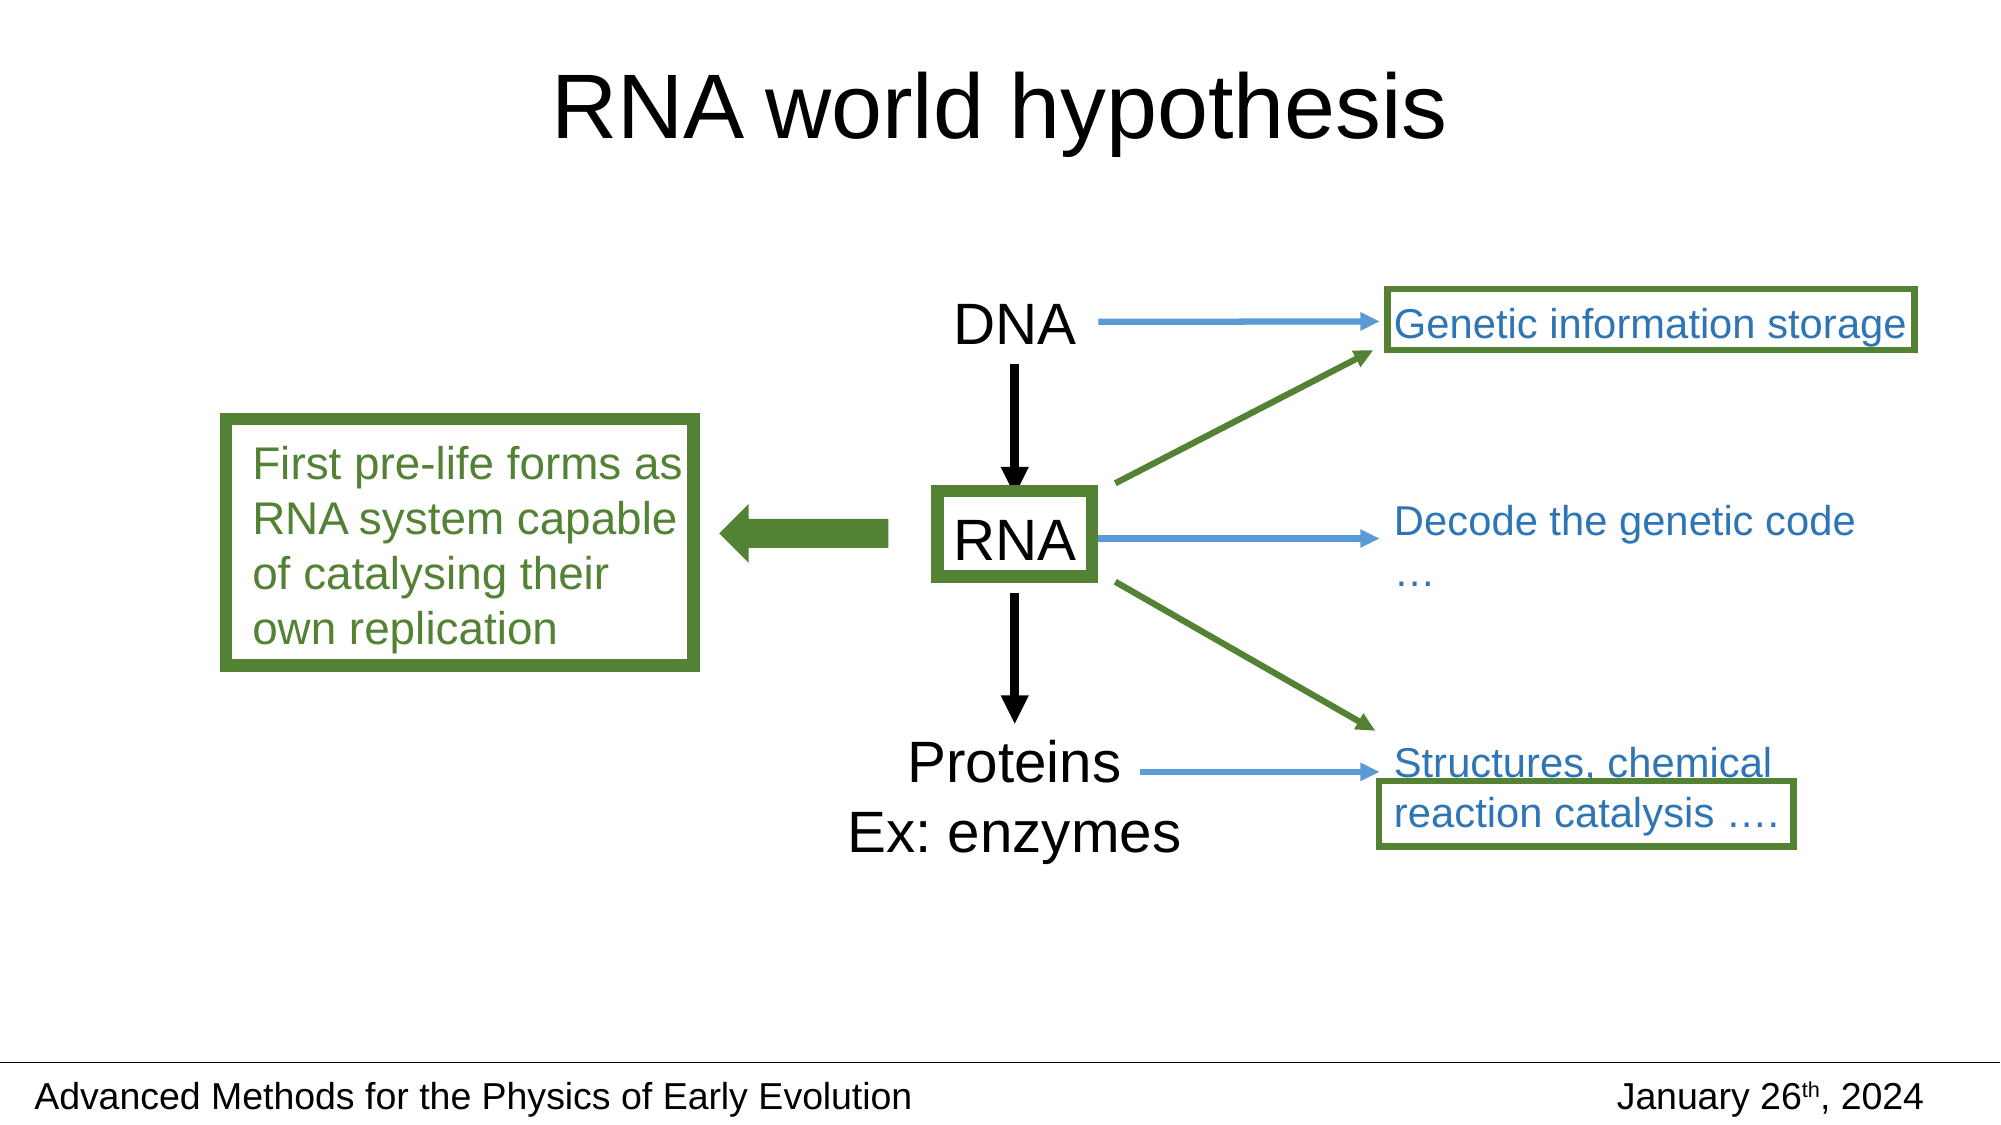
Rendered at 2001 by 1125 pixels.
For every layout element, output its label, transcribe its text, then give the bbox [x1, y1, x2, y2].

text_box [1386, 288, 1916, 351]
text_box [1115, 350, 1373, 484]
title RNA world hypothesis [137, 0, 1863, 218]
text_box Structures, chemical reaction catalysis …. [1379, 728, 1938, 844]
text_box Advanced Methods for the Physics of Early Evolution [19, 1064, 928, 1125]
text_box [225, 418, 694, 667]
text_box [936, 490, 1093, 578]
text_box Decode the genetic code … [1379, 486, 1938, 602]
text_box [1115, 581, 1375, 731]
text_box Proteins Ex: enzymes [832, 716, 1197, 872]
text_box DNA [938, 278, 1091, 364]
text_box [719, 503, 889, 563]
text_box January 26th, 2024 [1602, 1064, 1939, 1125]
text_box Genetic information storage [1379, 289, 1938, 354]
text_box First pre-life forms as RNA system capable of catalysing their own replication [694, 426, 701, 661]
text_box [1378, 780, 1795, 848]
